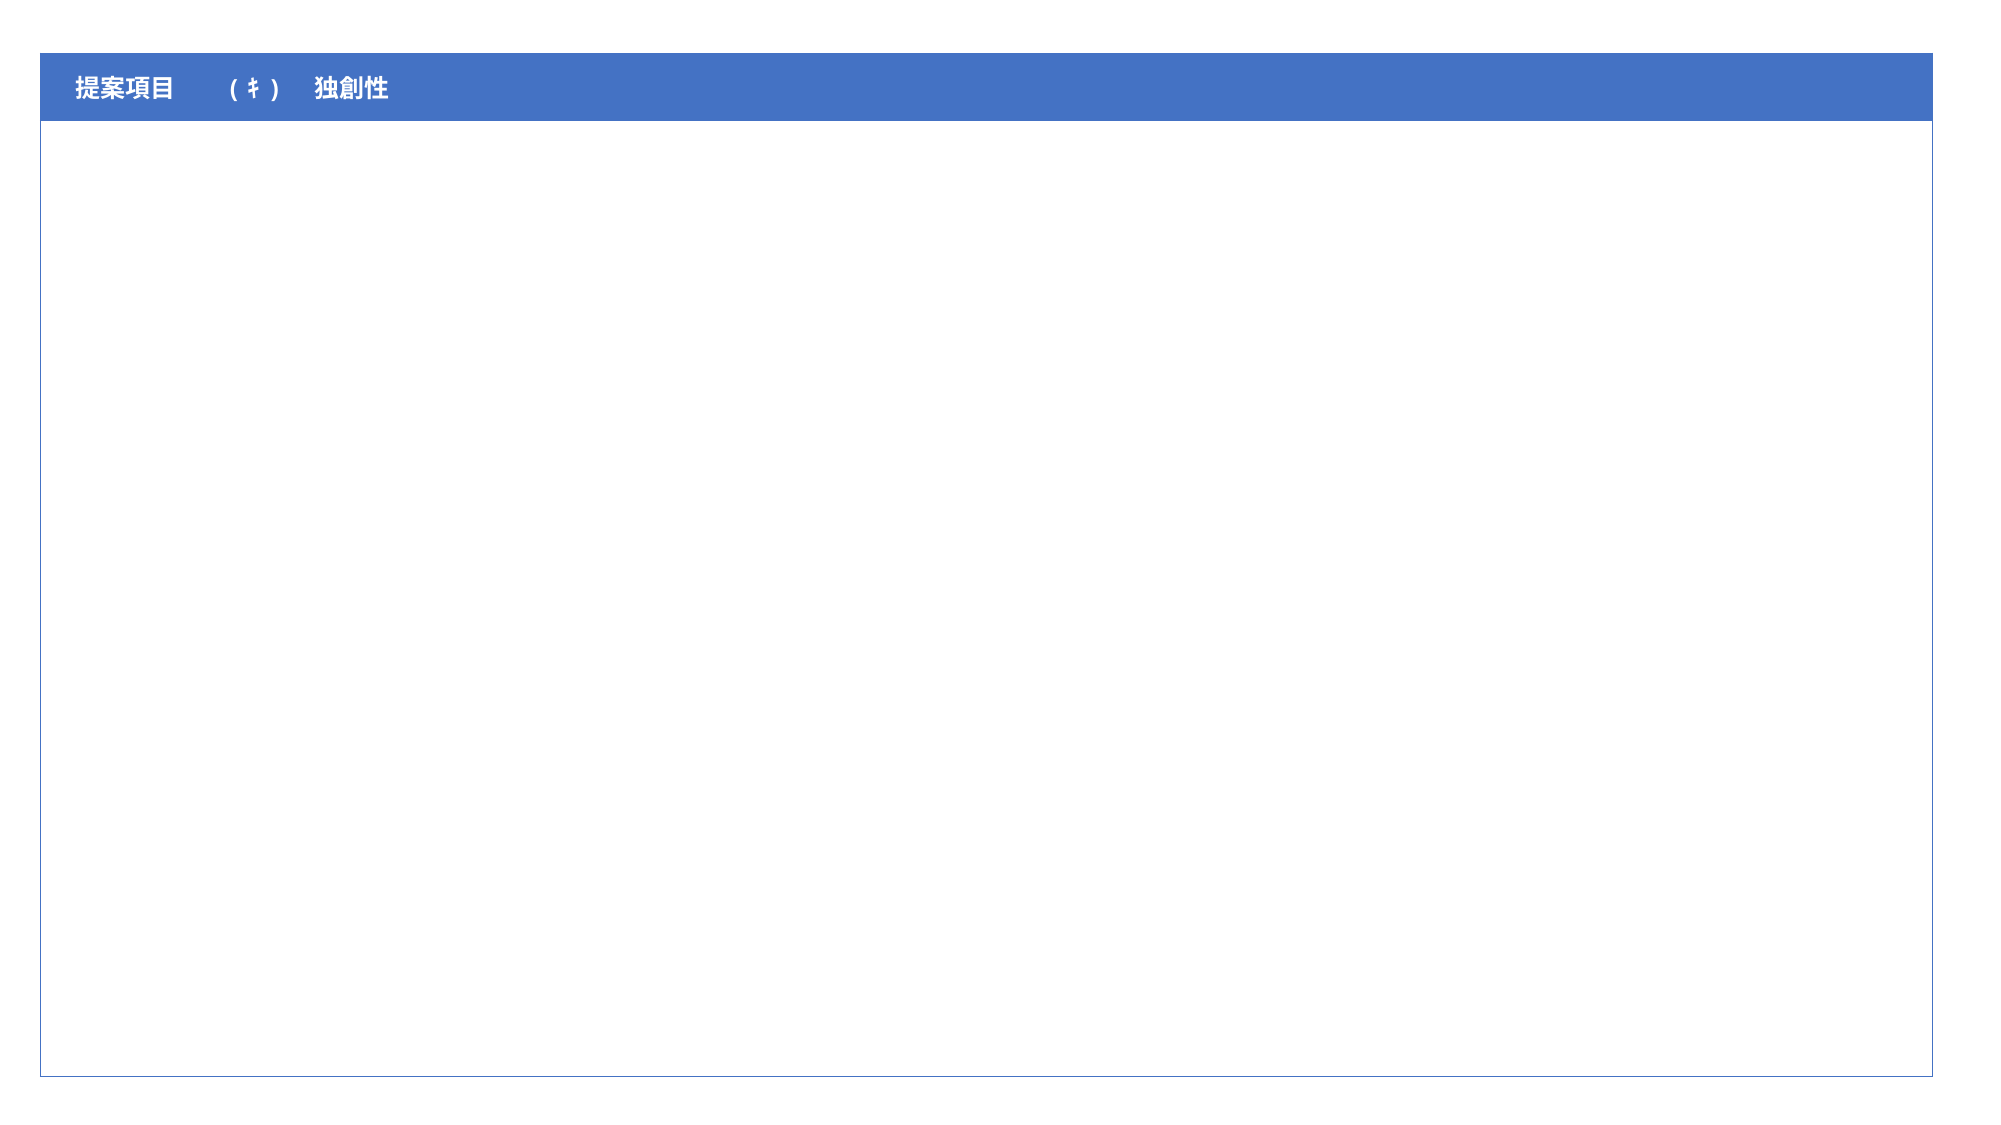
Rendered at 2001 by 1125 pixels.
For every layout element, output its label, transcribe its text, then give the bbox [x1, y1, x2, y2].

table_header 提案項目 [41, 54, 211, 120]
table_header (ｷ) 独創性 [211, 54, 1932, 120]
table_cell [41, 121, 1932, 1076]
